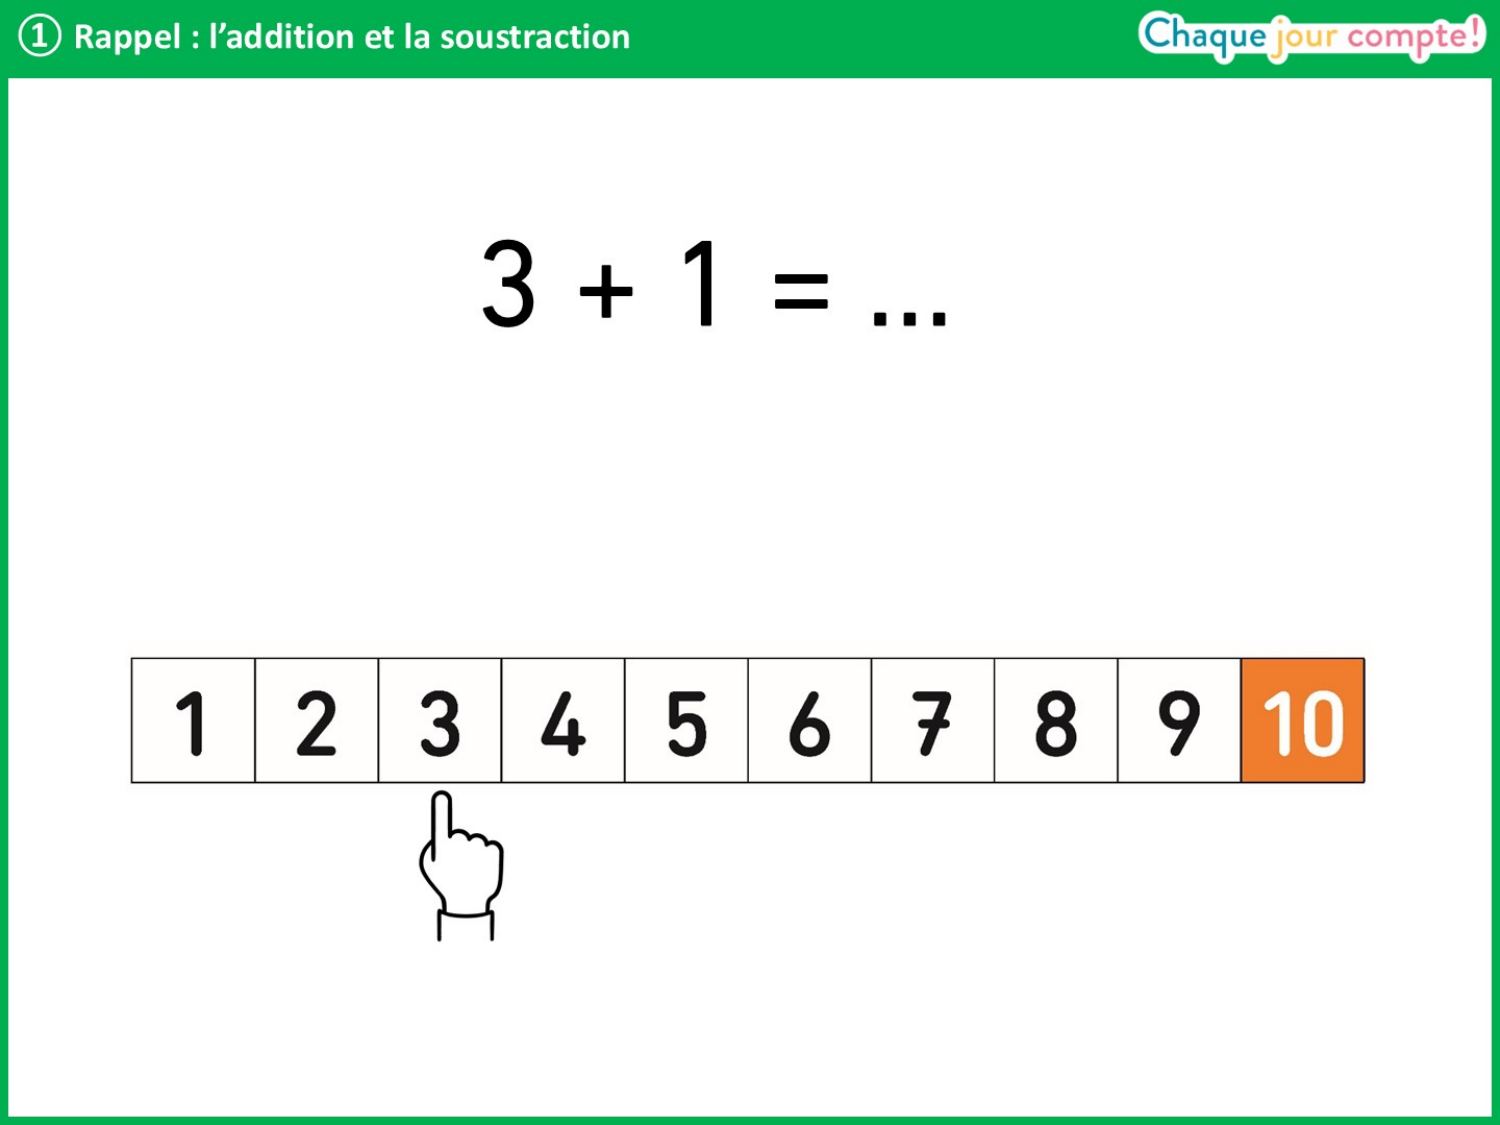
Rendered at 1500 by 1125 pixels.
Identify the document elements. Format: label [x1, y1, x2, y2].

list [0, 0, 1500, 1125]
